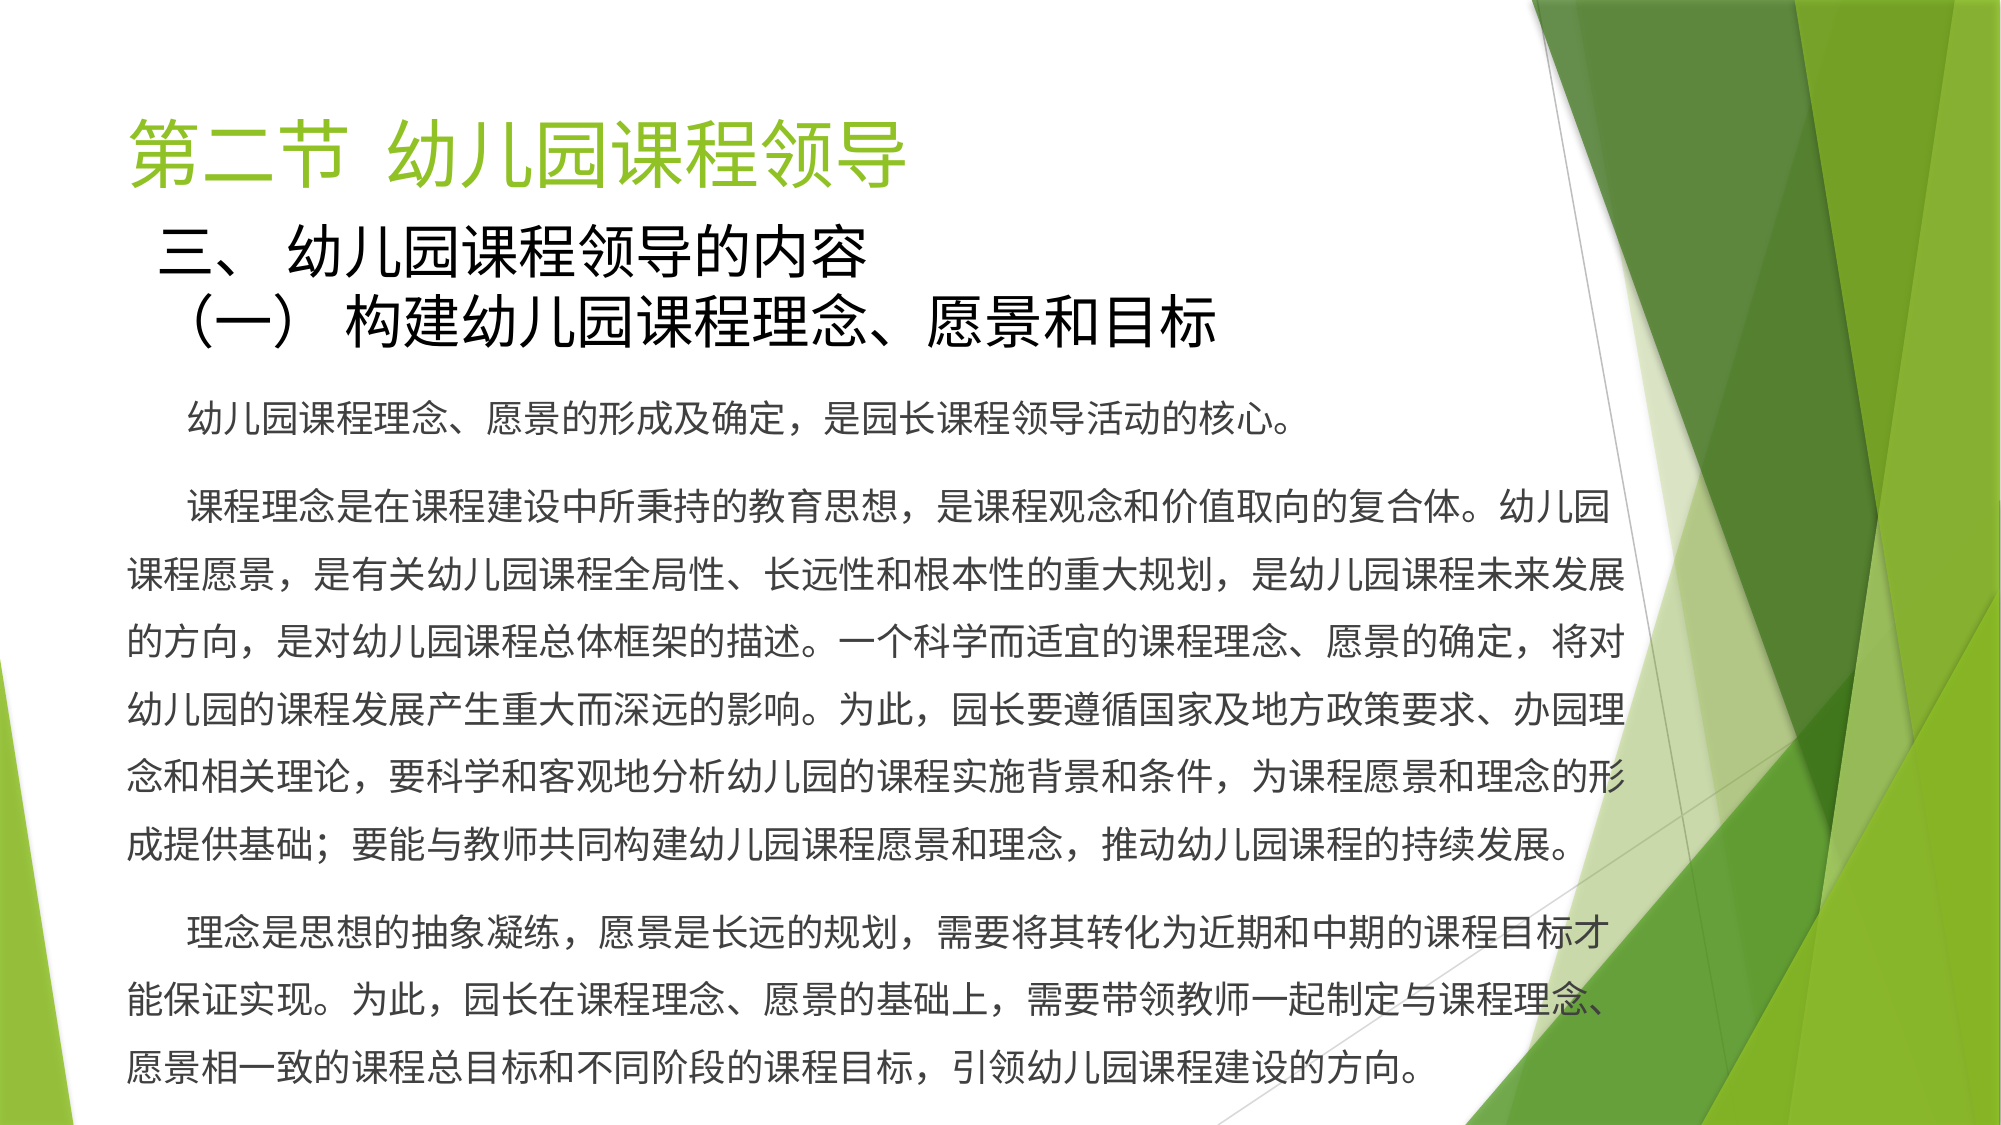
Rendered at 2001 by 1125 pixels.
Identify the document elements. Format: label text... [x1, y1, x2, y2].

text_box 三、 幼儿园课程领导的内容 （一） 构建幼儿园课程理念、愿景和目标 [141, 208, 1451, 363]
list 幼儿园课程理念、愿景的形成及确定，是园长课程领导活动的核心。 课程理念是在课程建设中所秉持的教育思想，是课程观念和价值取向的复合体。幼儿园课程愿景，是有关幼儿园课程全局性、长远性和根本性的重大规划，是幼儿园课程未来发展的方向，是对幼儿园课程总体框架的描述。一个科学而适宜的课程理念、愿景的确定，将对幼儿园的课程发展产生重大而深远的影响。为此，园长要遵循国家及地方政策要求、办园理念和相关理论，要科学和客观地分析幼儿园的课程实施背景和条件，为课程愿景和理念的形成提供基础；要能与教师共同构建幼儿园课程愿景和理念，推动幼儿园课程的持续发展。 理念是思想的抽象凝练，愿景是长远的规划，需要将其转化为近期和中期的课程目标才能保证实现。为此，园长在课程理念、愿景的基础上，需要带领教师一起制定与课程理念、愿景相一致的课程总目标和不同阶段的课程目标，引领幼儿园课程建设的方向。 [111, 364, 1658, 1125]
title 第二节 幼儿园课程领导 [111, 99, 1522, 317]
